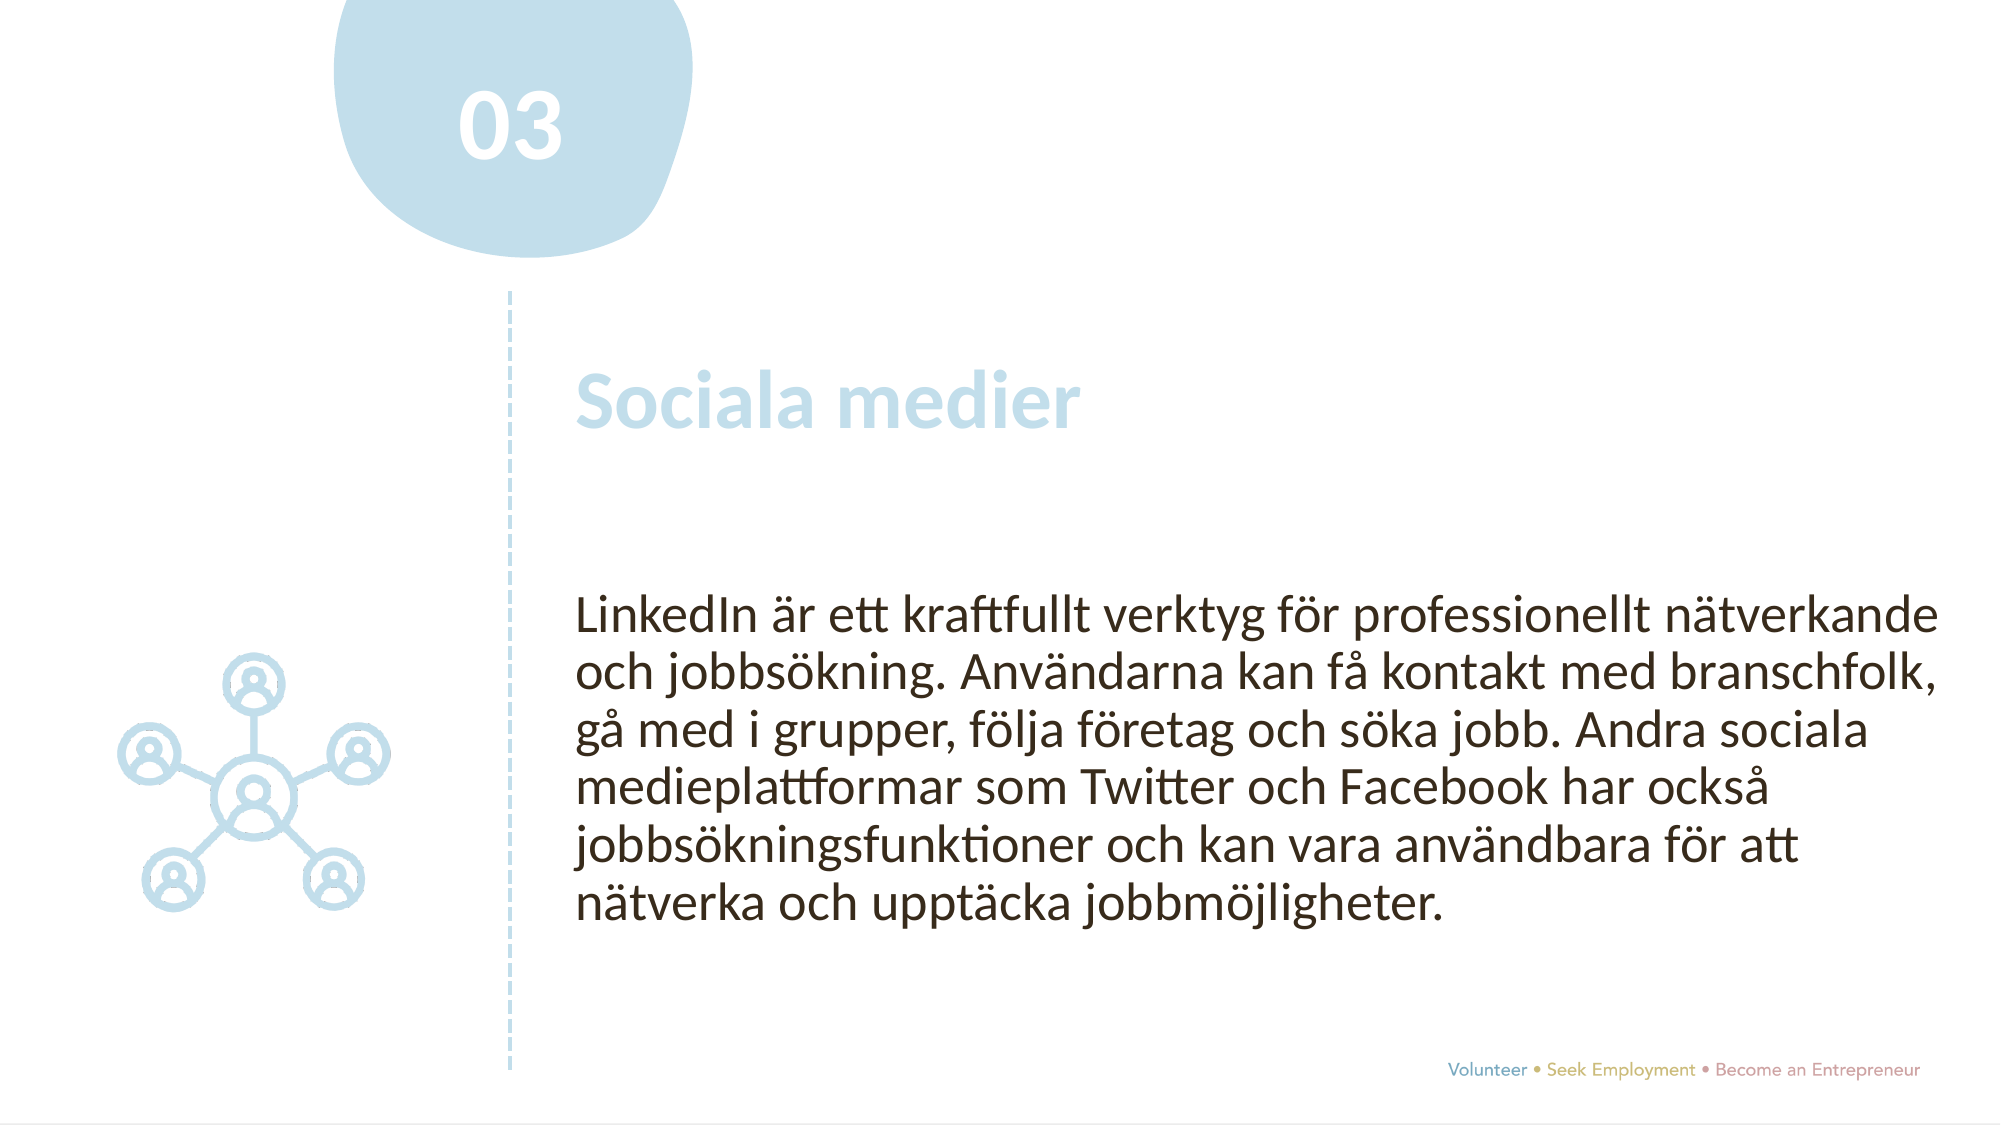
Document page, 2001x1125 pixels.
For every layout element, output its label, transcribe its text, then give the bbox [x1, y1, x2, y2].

picture [89, 614, 424, 949]
text_box Sociala medier [560, 354, 1840, 499]
text_box 03 [443, 62, 634, 203]
text_box [333, 0, 693, 258]
text_box LinkedIn är ett kraftfullt verktyg för professionellt nätverkande och jobbsökning. Användarna kan få kontakt med branschfolk, gå med i grupper, följa företag och söka jobb. Andra sociala medieplattformar som Twitter och Facebook har också jobbsökningsfunktioner och kan vara användbara för att nätverka och upptäcka jobbmöjligheter. [560, 578, 1969, 907]
picture [1418, 1046, 1971, 1103]
